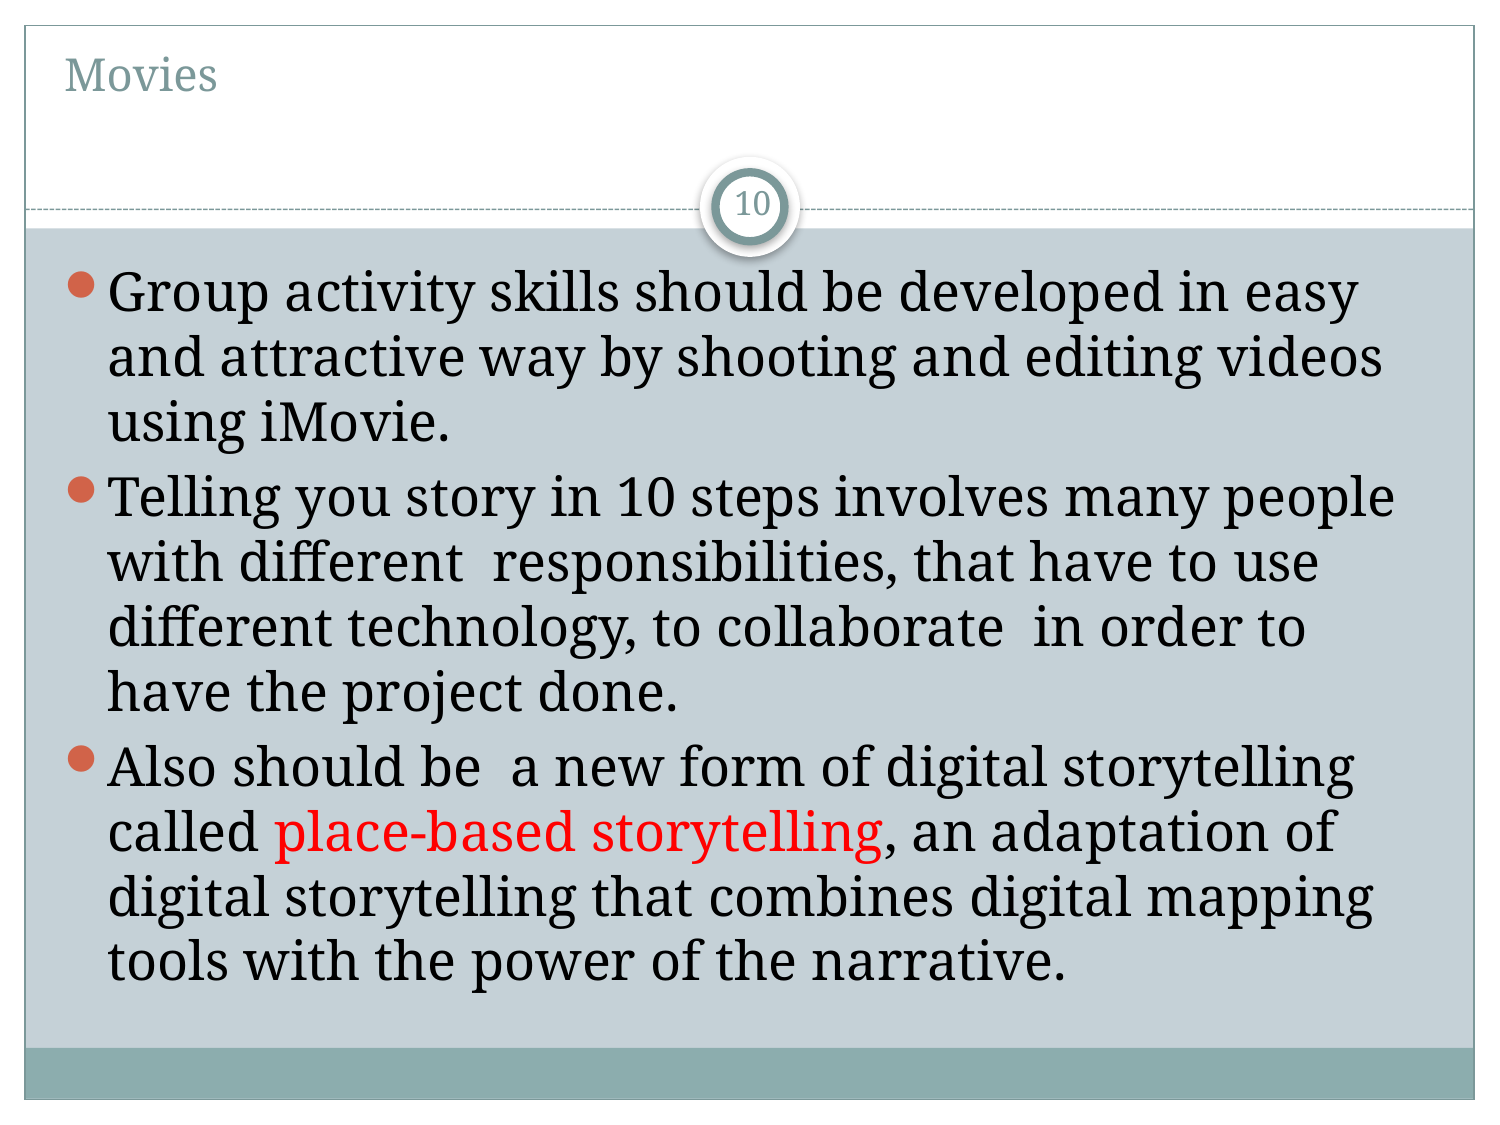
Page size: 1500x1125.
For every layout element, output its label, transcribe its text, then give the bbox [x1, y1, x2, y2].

list Group activity skills should be developed in easy and attractive way by shooting and editing videos using iMovie. Telling you story in 10 steps involves many people with different responsibilities, that have to use different technology, to collaborate in order to have the project done. Also should be a new form of digital storytelling called place-based storytelling, an adaptation of digital storytelling that combines digital mapping tools with the power of the narrative. [49, 250, 1445, 1001]
slide_number 10 [715, 168, 791, 241]
title Movies [49, 37, 1450, 162]
